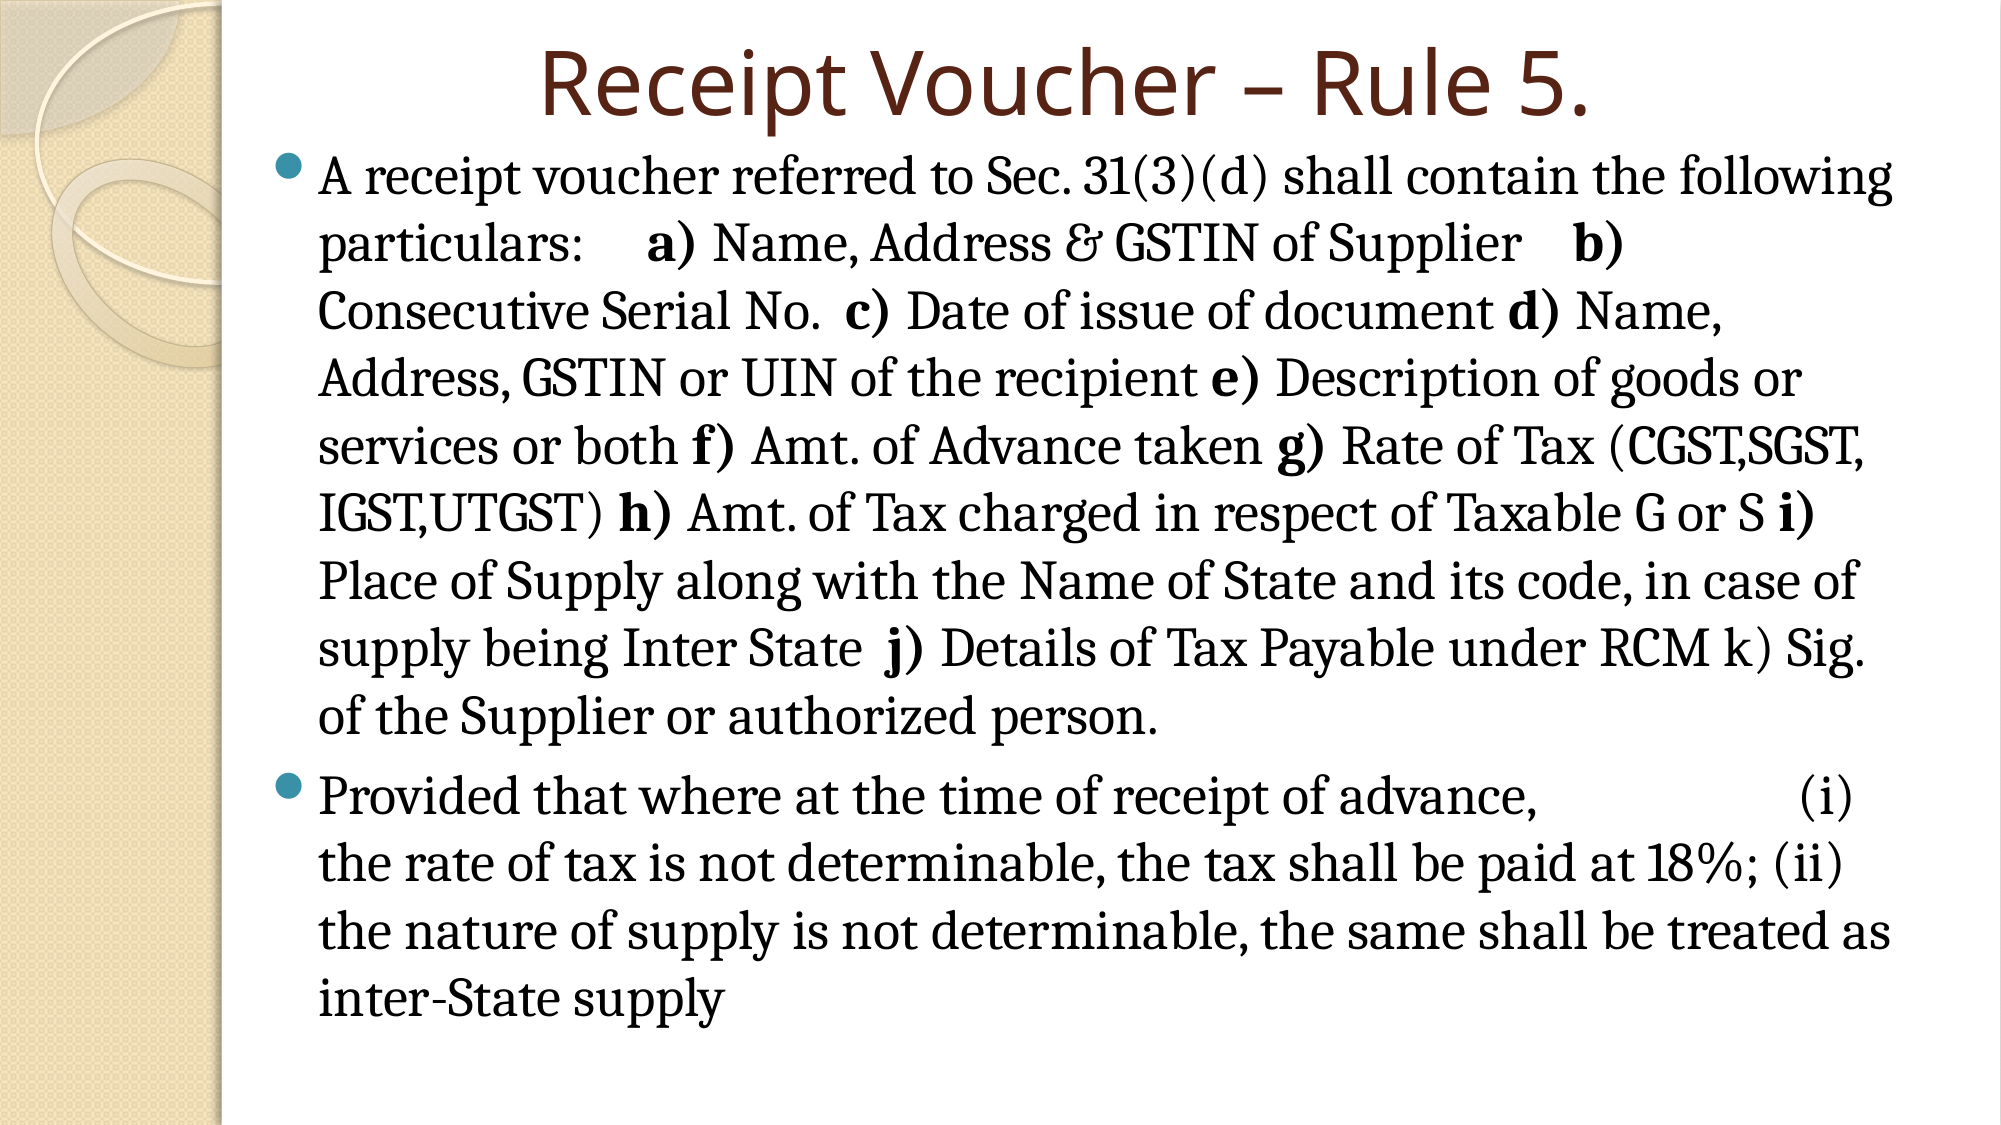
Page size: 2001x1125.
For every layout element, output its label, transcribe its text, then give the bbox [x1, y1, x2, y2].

title Receipt Voucher – Rule 5. [243, 20, 1887, 130]
list A receipt voucher referred to Sec. 31(3)(d) shall contain the following particulars: a) Name, Address & GSTIN of Supplier b) Consecutive Serial No. c) Date of issue of document d) Name, Address, GSTIN or UIN of the recipient e) Description of goods or services or both f) Amt. of Advance taken g) Rate of Tax (CGST,SGST, IGST,UTGST) h) Amt. of Tax charged in respect of Taxable G or S i) Place of Supply along with the Name of State and its code, in case of supply being Inter State j) Details of Tax Payable under RCM k) Sig. of the Supplier or authorized person. Provided that where at the time of receipt of advance, (i) the rate of tax is not determinable, the tax shall be paid at 18%; (ii) the nature of supply is not determinable, the same shall be treated as inter-State supply [243, 130, 1922, 1087]
